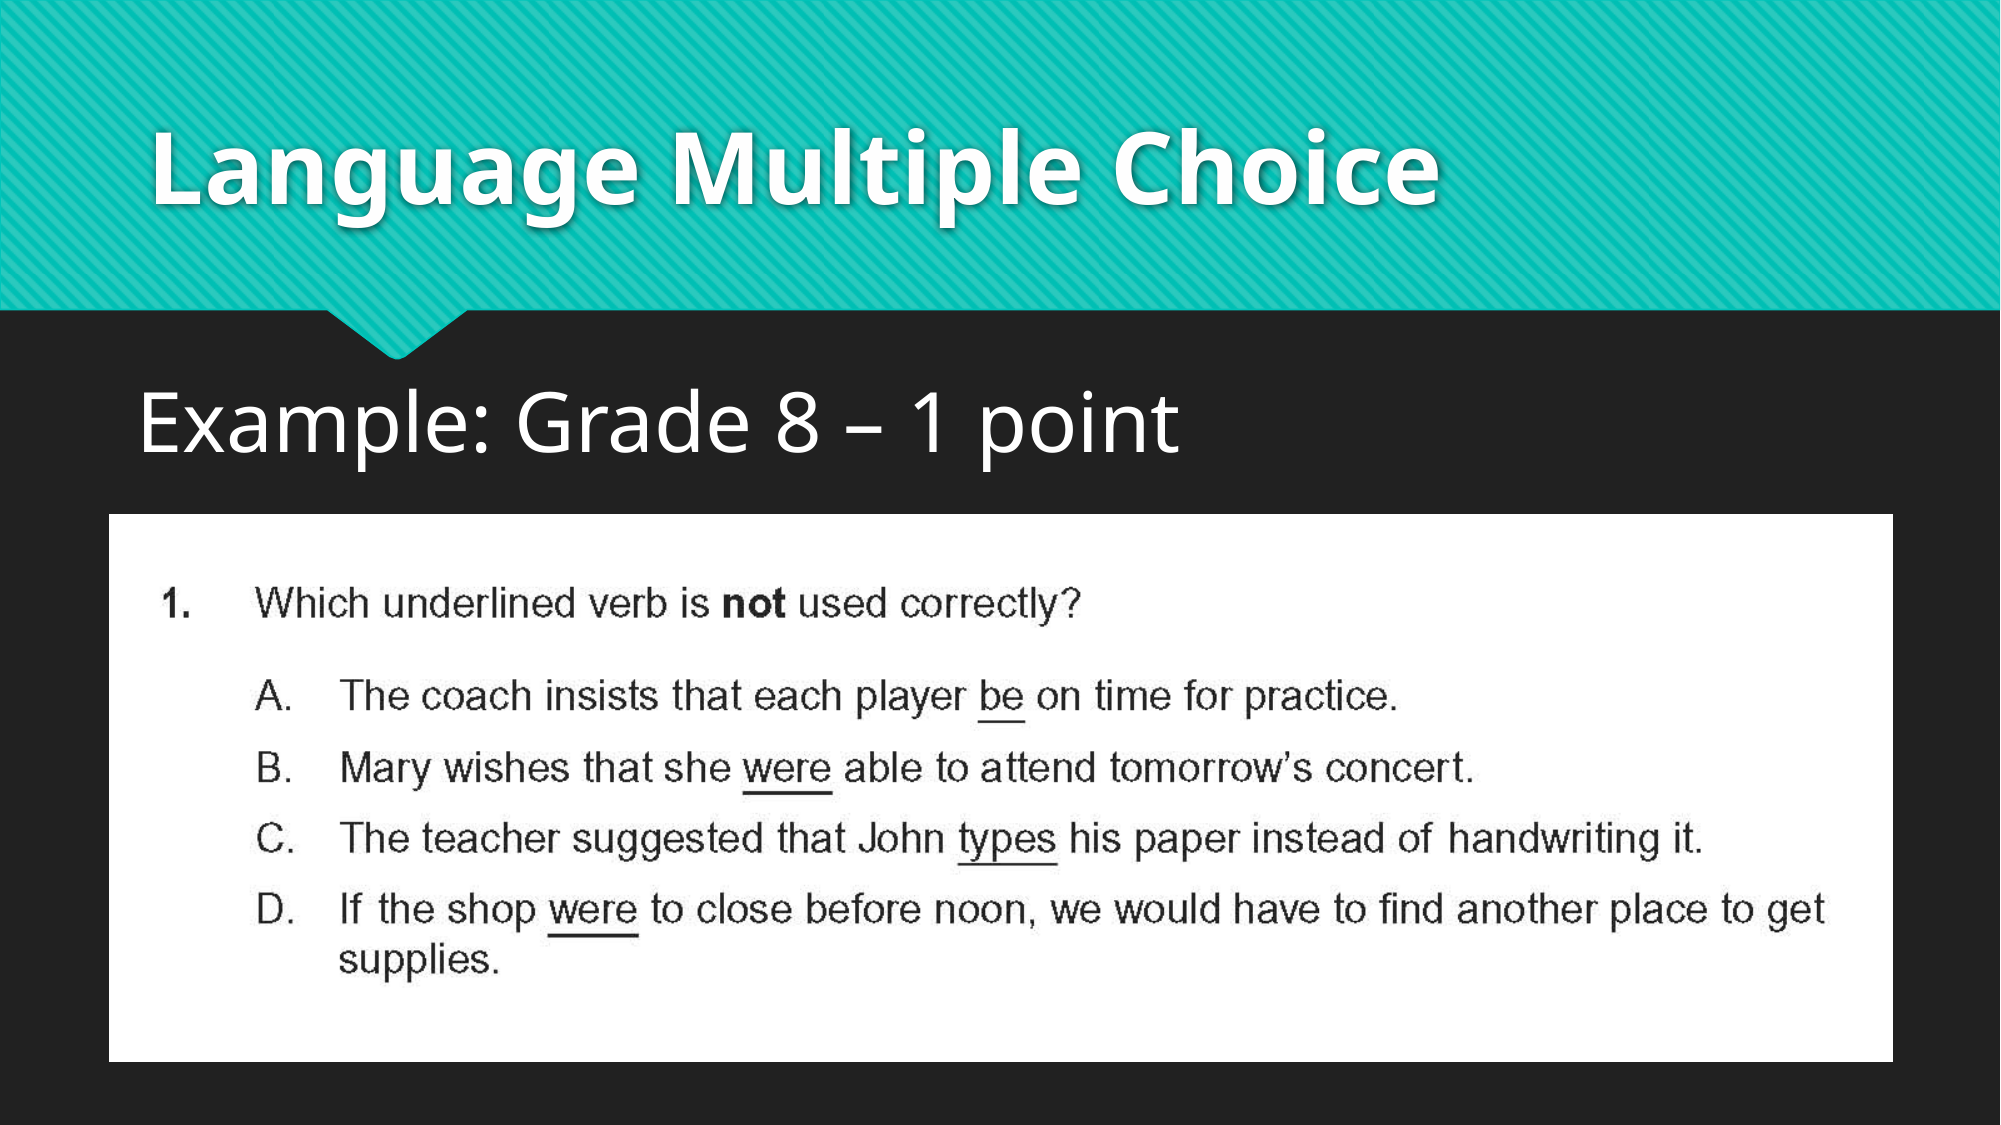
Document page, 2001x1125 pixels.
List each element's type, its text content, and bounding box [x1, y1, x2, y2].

text_box Example: Grade 8 – 1 point [121, 362, 1800, 477]
title Language Multiple Choice [132, 73, 1868, 233]
picture [109, 514, 1892, 1061]
